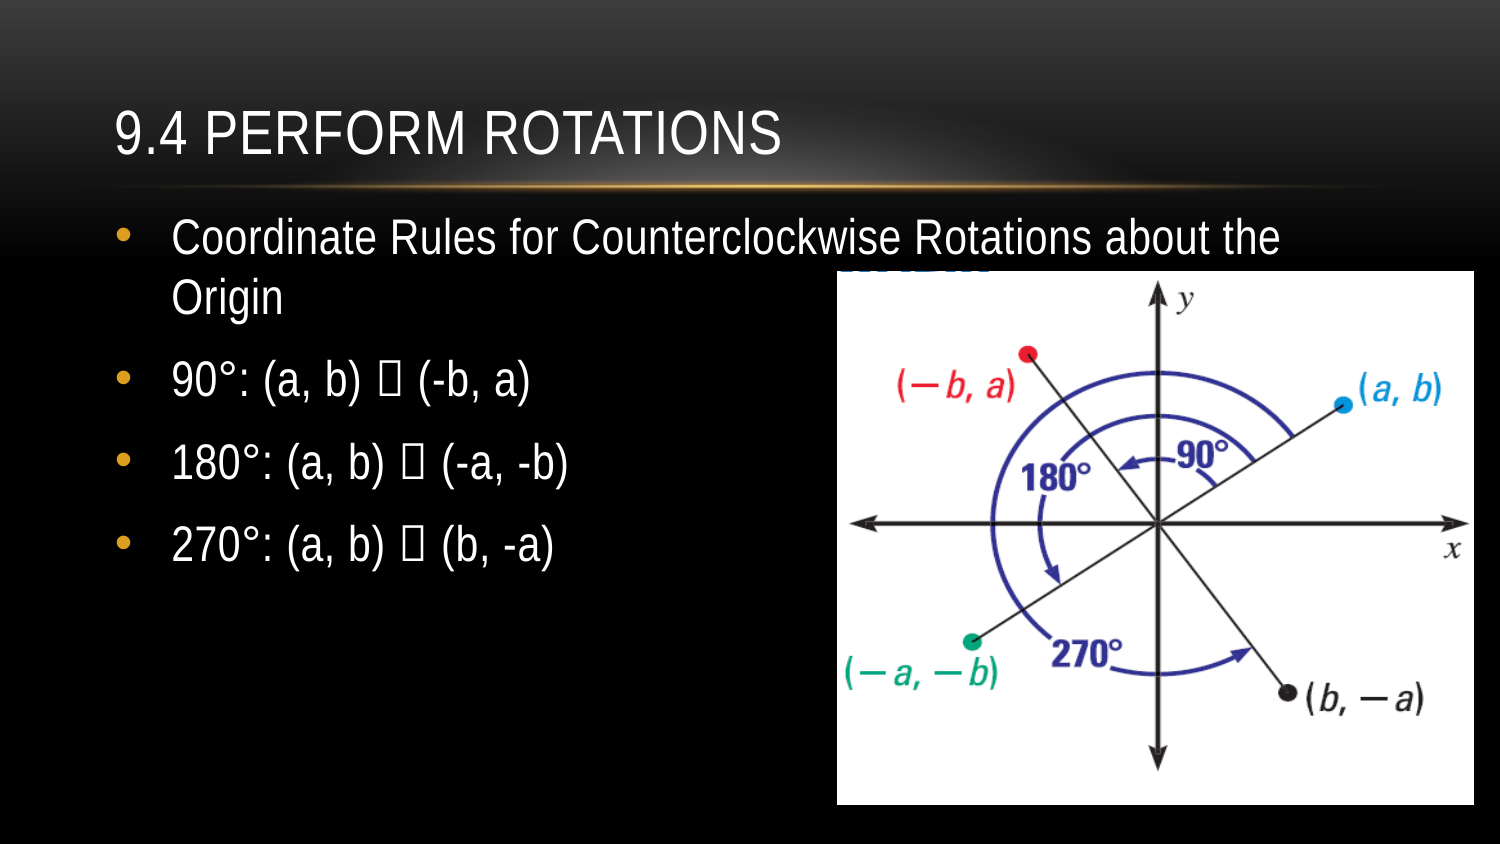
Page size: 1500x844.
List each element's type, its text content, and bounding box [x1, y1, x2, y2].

list Coordinate Rules for Counterclockwise Rotations about the Origin 90°: (a, b)  (-b, a) 180°: (a, b)  (-a, -b) 270°: (a, b)  (b, -a) [99, 196, 1400, 779]
title 9.4 Perform Rotations [99, 33, 1400, 175]
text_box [837, 271, 1474, 806]
picture [0, 0, 1497, 300]
